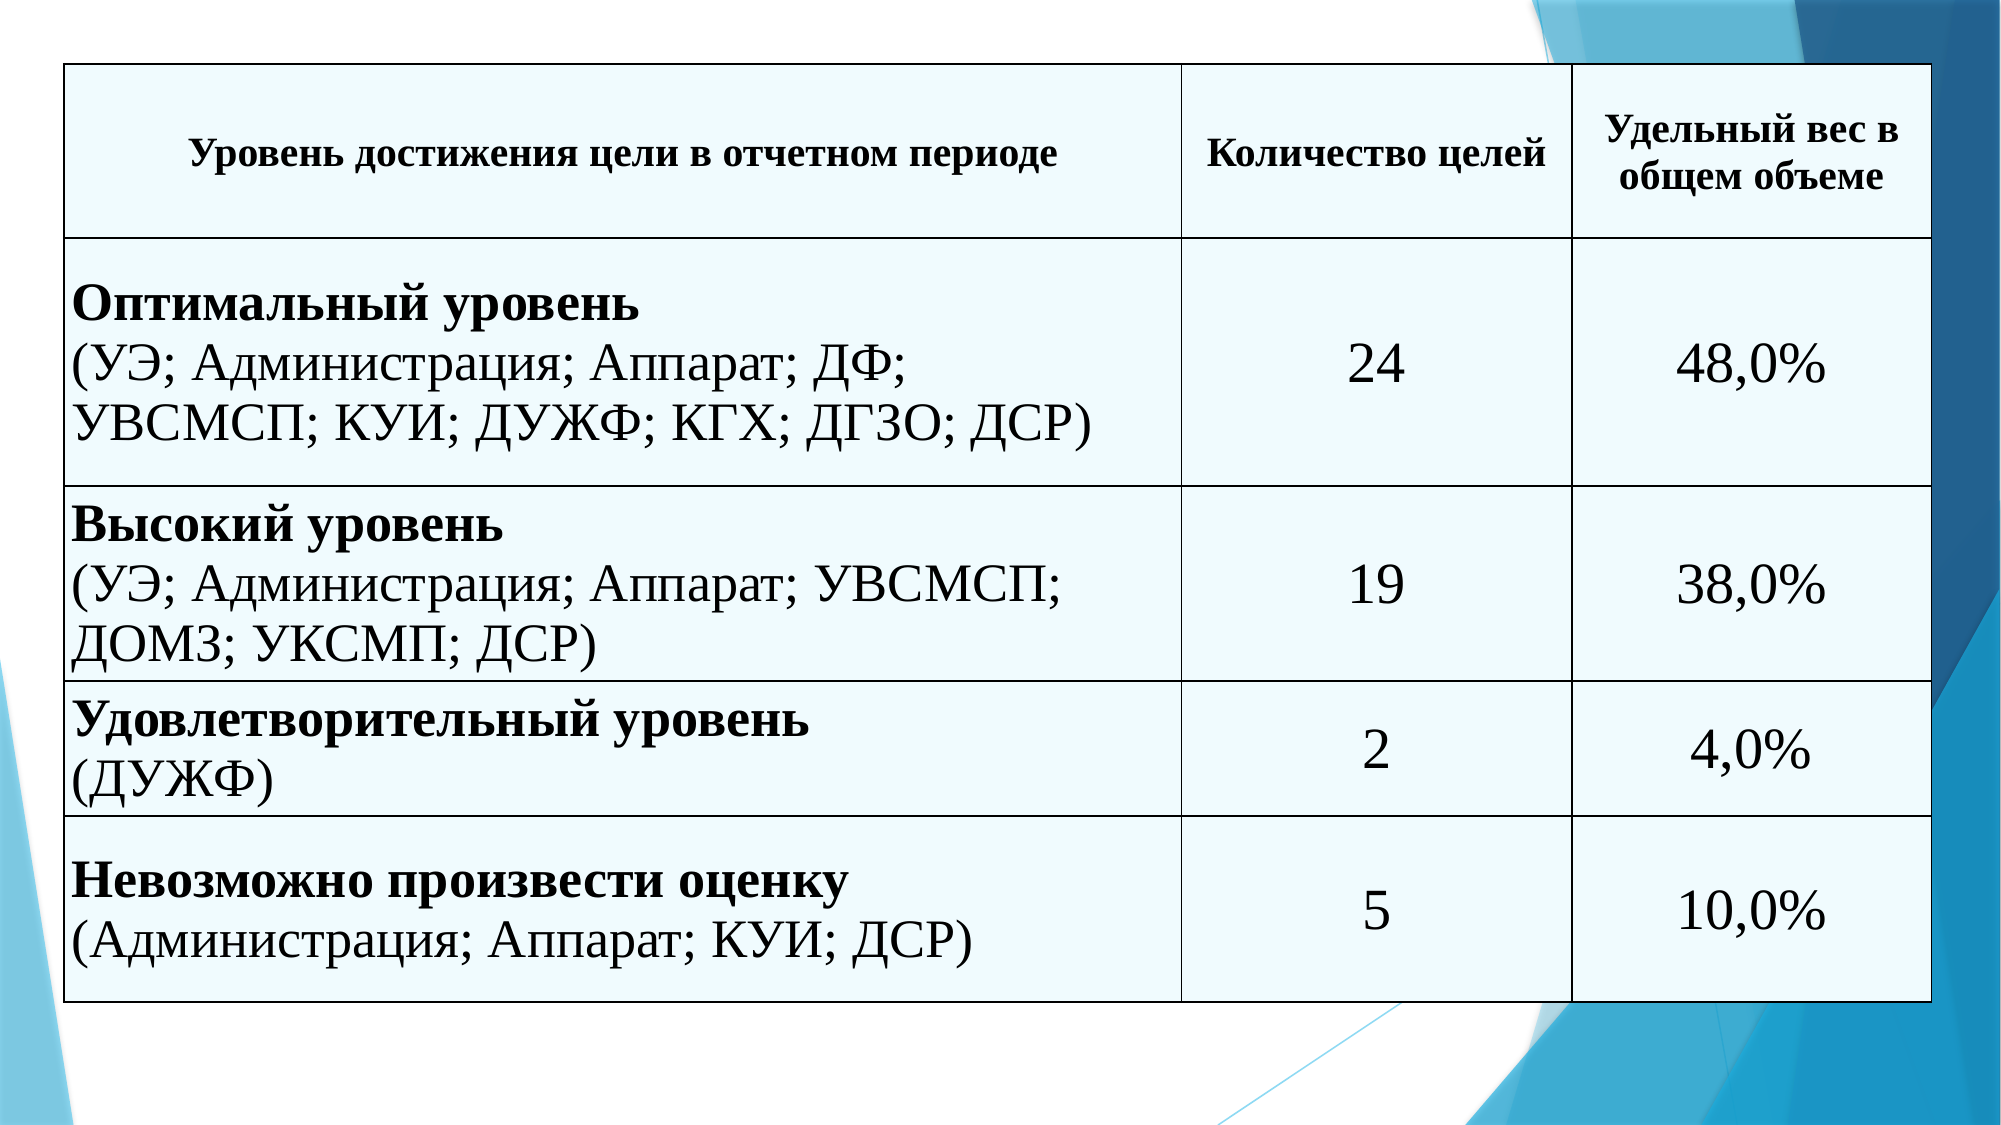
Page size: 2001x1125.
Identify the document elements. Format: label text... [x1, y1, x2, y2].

table_cell 48,0% [1573, 239, 1931, 485]
table_cell 2 [1182, 682, 1571, 815]
table_cell Оптимальный уровень (УЭ; Администрация; Аппарат; ДФ; УВСМСП; КУИ; ДУЖФ; КГХ; ДГЗО; ДСР) [65, 239, 1181, 485]
table_header Количество целей [1182, 65, 1571, 237]
table_cell 4,0% [1573, 682, 1931, 815]
table_cell 10,0% [1573, 817, 1931, 1001]
table_cell 38,0% [1573, 487, 1931, 680]
table_cell Удовлетворительный уровень (ДУЖФ) [65, 682, 1181, 815]
table_cell 19 [1182, 487, 1571, 680]
table_cell Высокий уровень (УЭ; Администрация; Аппарат; УВСМСП; ДОМЗ; УКСМП; ДСР) [65, 487, 1181, 680]
table_cell 5 [1182, 817, 1571, 1001]
table_cell 24 [1182, 239, 1571, 485]
table_cell Невозможно произвести оценку (Администрация; Аппарат; КУИ; ДСР) [65, 817, 1181, 1001]
table_header Уровень достижения цели в отчетном периоде [65, 65, 1181, 237]
table_header Удельный вес в общем объеме [1573, 65, 1931, 237]
